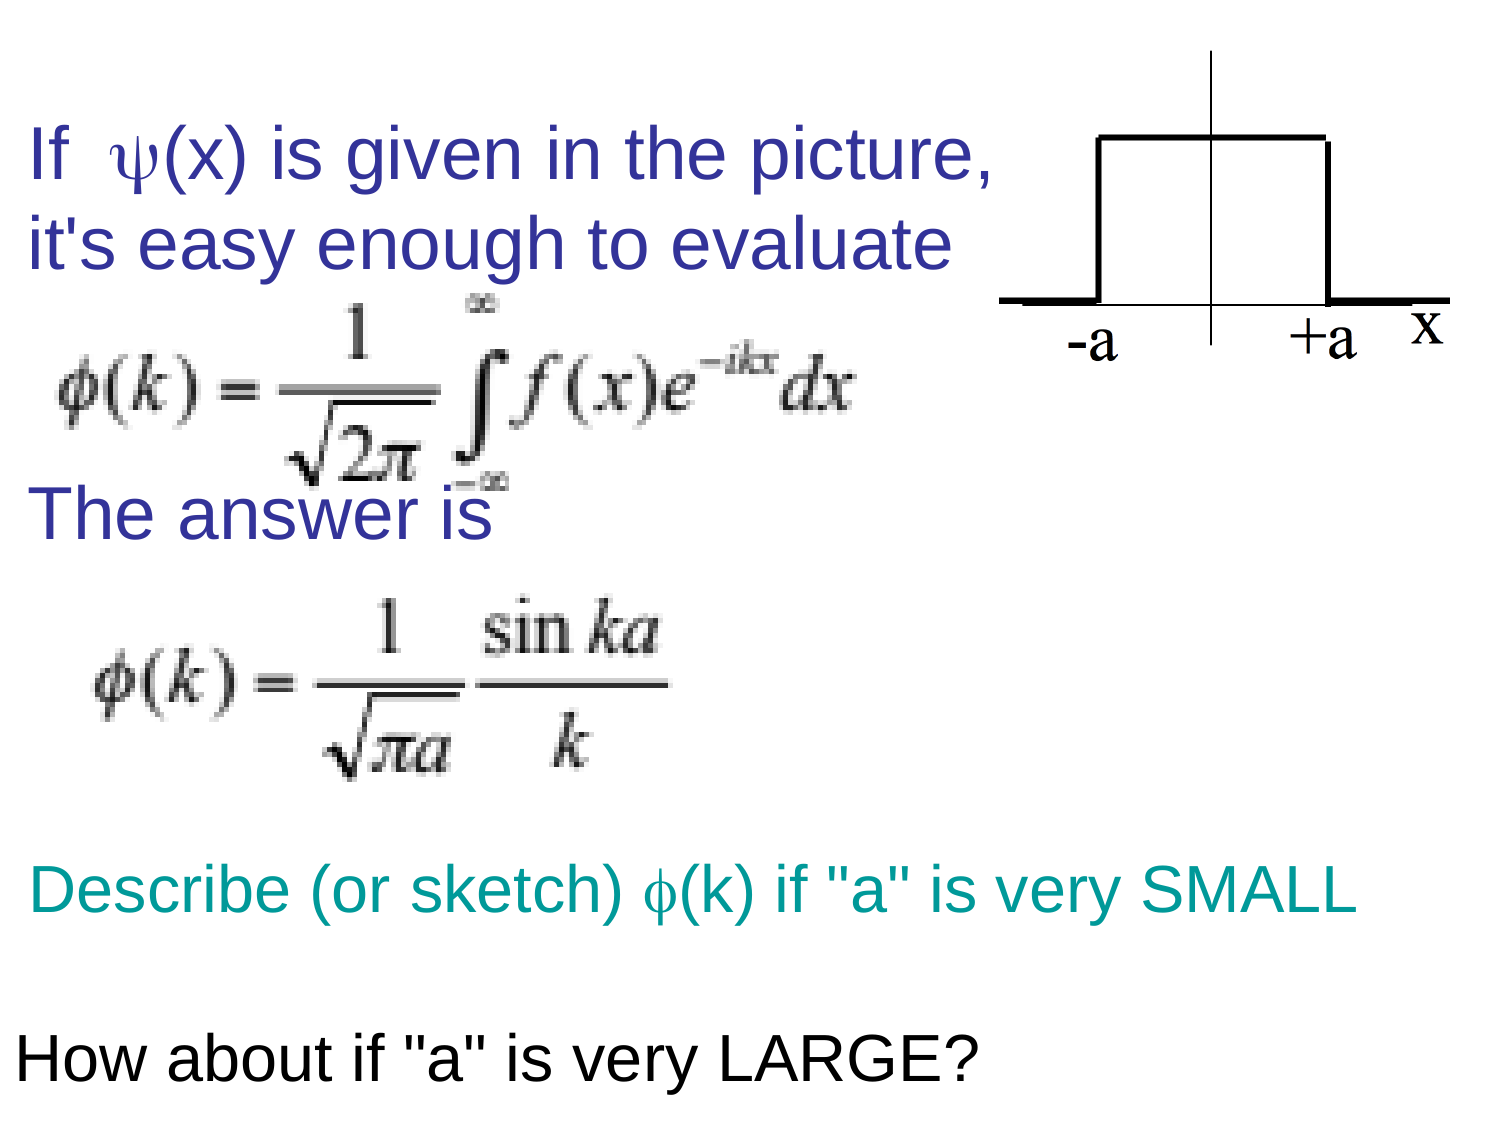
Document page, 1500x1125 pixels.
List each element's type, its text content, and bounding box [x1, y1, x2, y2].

subtitle Describe (or sketch) (k) if "a" is very SMALL [13, 838, 1500, 946]
text_box How about if "a" is very LARGE? [0, 1007, 997, 1125]
title If (x) is given in the picture, it's easy enough to evaluate The answer is [12, 208, 1475, 450]
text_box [49, 263, 863, 502]
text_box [999, 42, 1450, 381]
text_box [86, 578, 674, 793]
